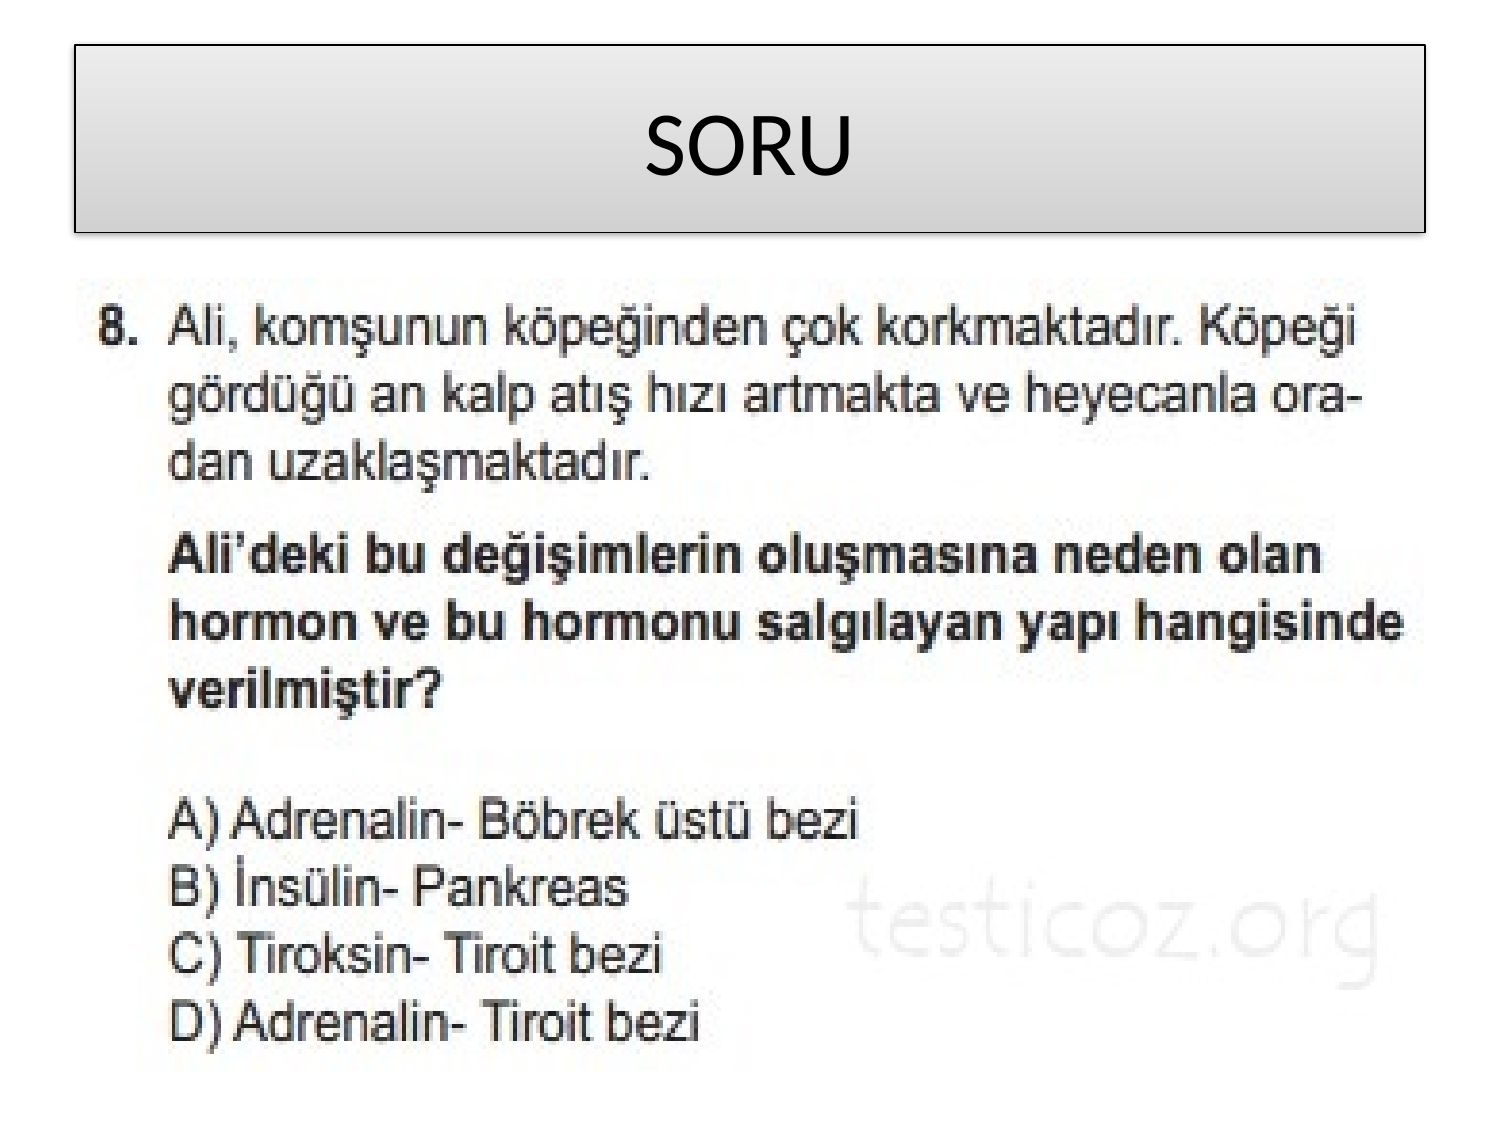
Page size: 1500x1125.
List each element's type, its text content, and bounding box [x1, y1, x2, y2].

title SORU [74, 44, 1426, 233]
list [76, 278, 1424, 1071]
